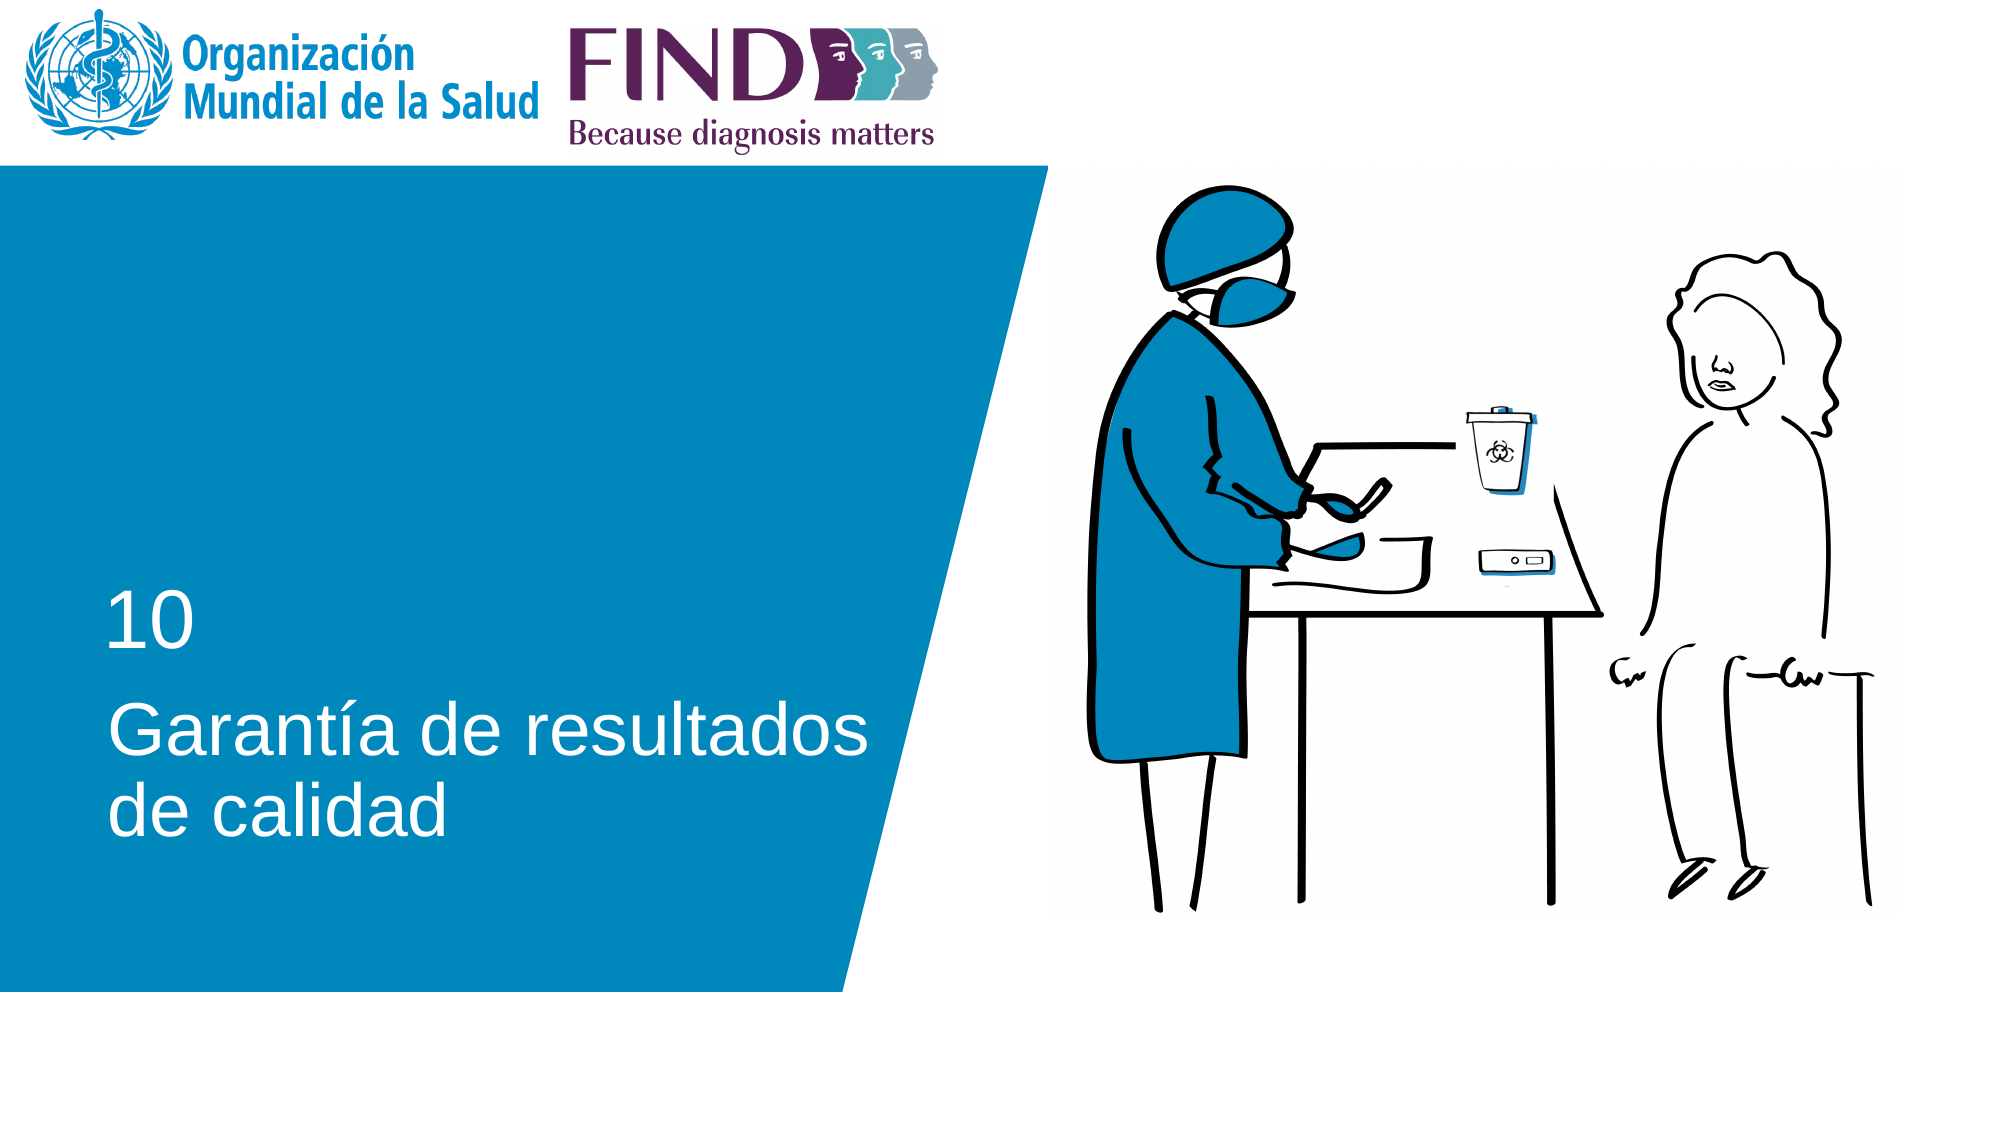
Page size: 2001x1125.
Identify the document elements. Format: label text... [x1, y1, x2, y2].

picture [25, 9, 538, 140]
picture [88, 131, 110, 140]
picture [81, 88, 97, 100]
subtitle Garantía de resultados de calidad [107, 691, 877, 863]
picture [67, 103, 131, 120]
picture [101, 55, 111, 61]
picture [130, 38, 148, 70]
picture [101, 73, 105, 83]
picture [102, 22, 132, 49]
title 10 [103, 184, 856, 667]
picture [71, 73, 82, 90]
picture [71, 53, 84, 70]
picture [60, 39, 80, 70]
picture [54, 88, 68, 104]
picture [525, 98, 532, 113]
picture [130, 73, 148, 104]
picture [124, 73, 138, 96]
picture [74, 98, 97, 110]
picture [568, 26, 940, 157]
picture [81, 75, 90, 83]
picture [123, 48, 138, 70]
picture [117, 53, 126, 63]
picture [88, 74, 97, 88]
picture [119, 73, 128, 89]
picture [101, 101, 109, 110]
picture [1048, 165, 1902, 914]
